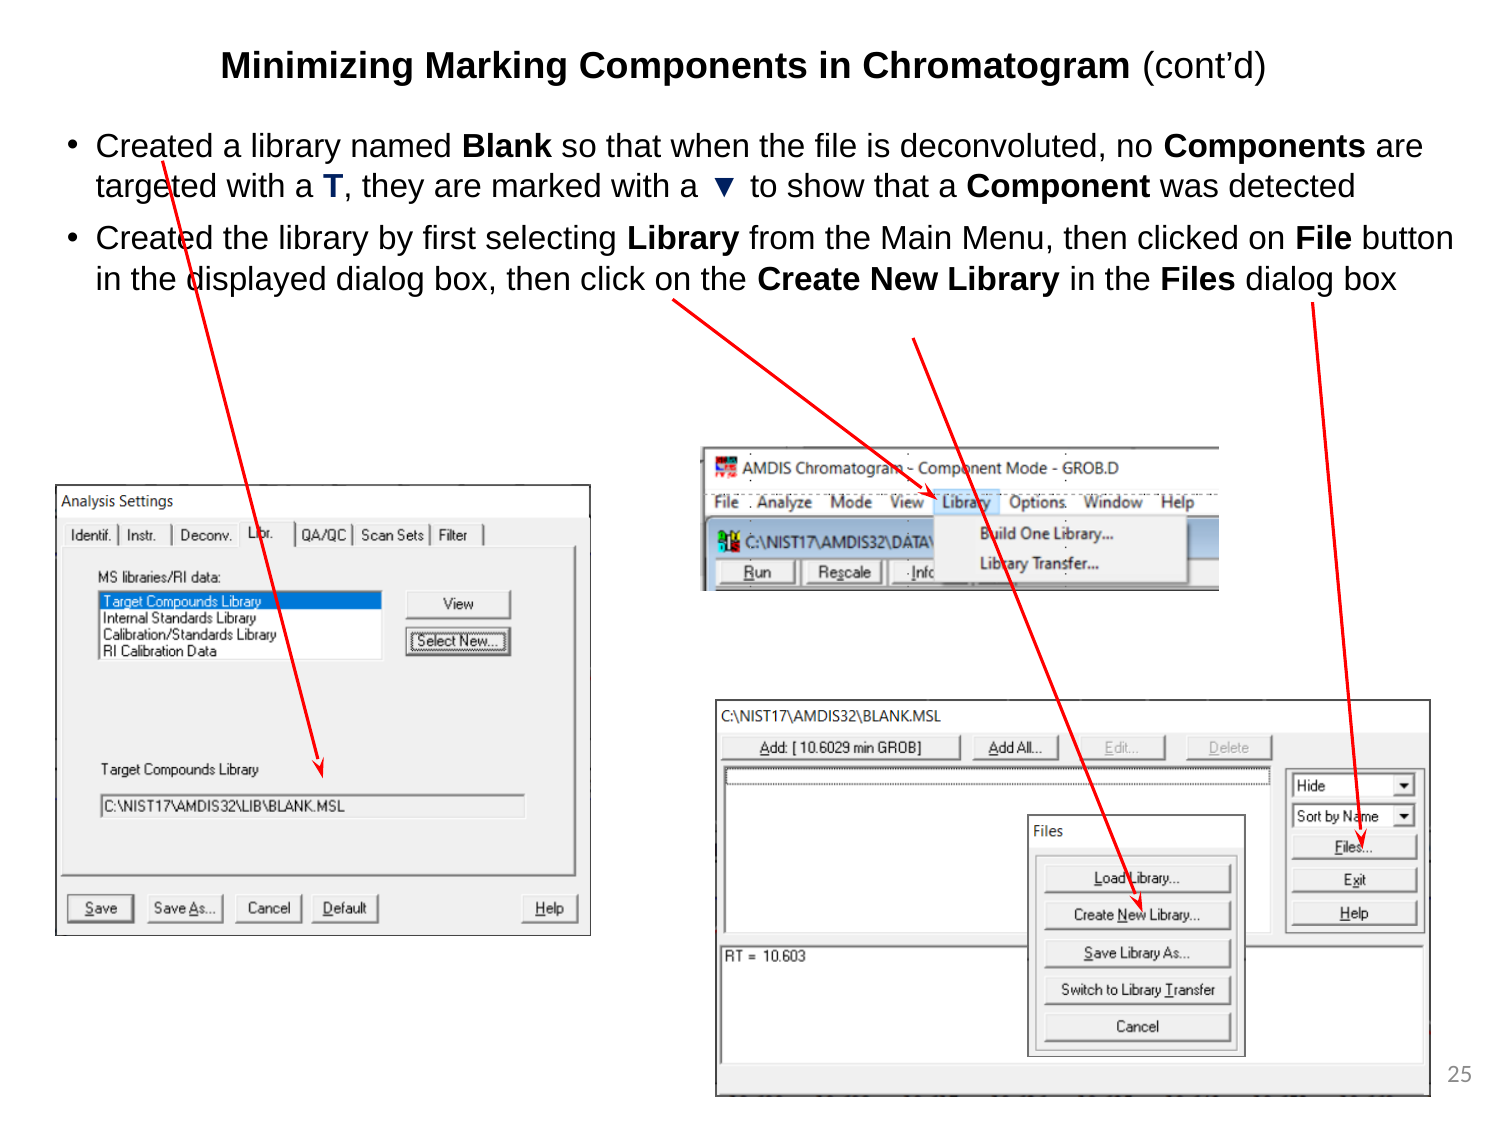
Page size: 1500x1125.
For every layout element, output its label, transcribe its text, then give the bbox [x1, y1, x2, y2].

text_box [912, 337, 1143, 913]
text_box Created a library named Blank so that when the file is deconvoluted, no Components are targeted with a T, they are marked with a ▼ to show that a Component was detected Created the library by first selecting Library from the Main Menu, then clicked on File button in the displayed dialog box, then click on the Create New Library in the Files dialog box [52, 116, 1475, 304]
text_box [672, 298, 938, 501]
text_box Minimizing Marking Components in Chromatogram (cont’d) [205, 33, 1282, 94]
picture [715, 699, 1431, 1097]
slide_number 25 [1431, 1042, 1488, 1103]
picture [1143, 446, 1219, 591]
picture [699, 501, 912, 591]
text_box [162, 160, 324, 779]
picture [54, 484, 591, 936]
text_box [1312, 301, 1363, 850]
